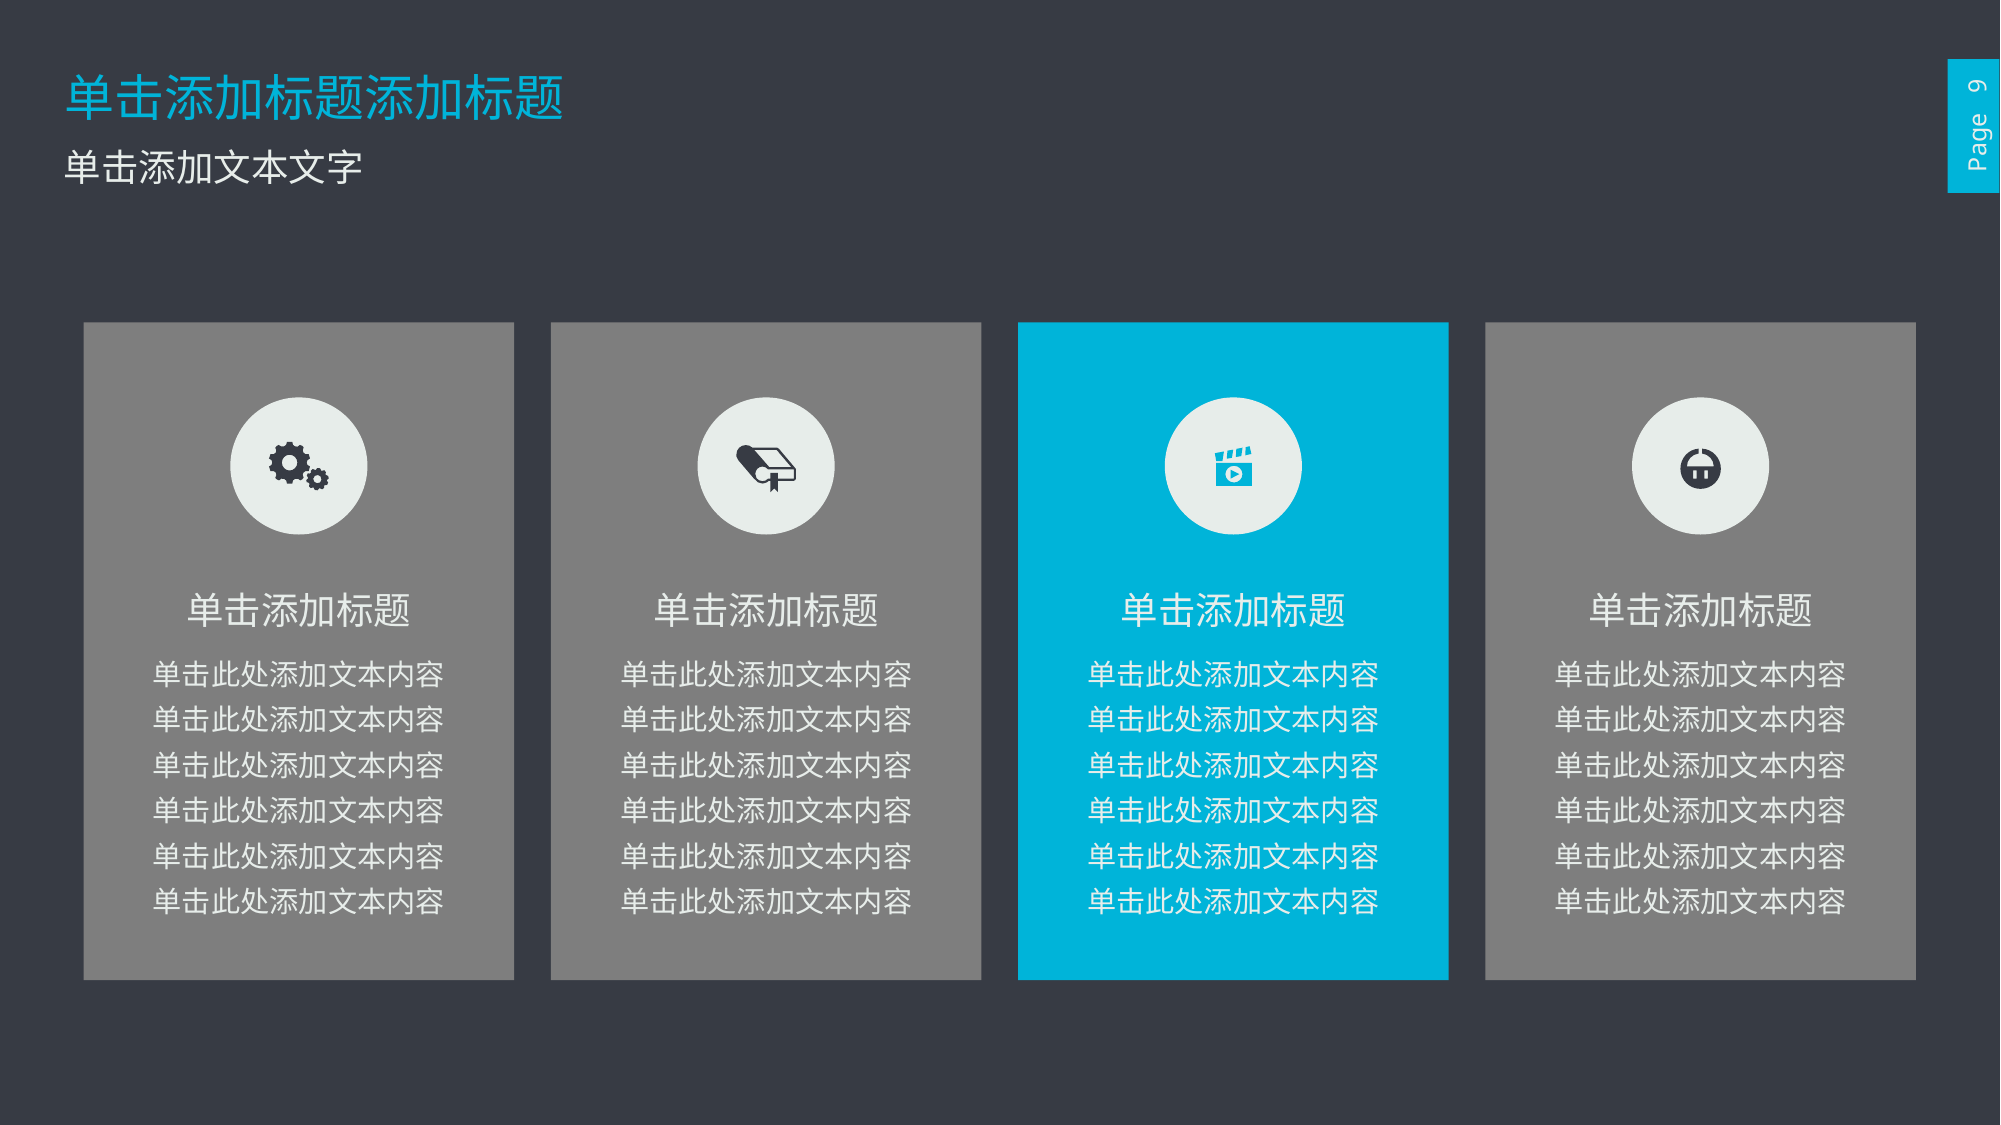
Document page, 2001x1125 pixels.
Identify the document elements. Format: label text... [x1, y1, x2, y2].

text_box Page 9 [1953, 64, 1999, 187]
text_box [1018, 322, 1449, 981]
text_box [1947, 58, 2000, 194]
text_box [83, 322, 515, 981]
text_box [550, 322, 982, 981]
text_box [1485, 322, 1916, 981]
text_box 单击添加标题添加标题 [49, 59, 580, 134]
text_box 单击添加文本文字 [48, 136, 379, 197]
